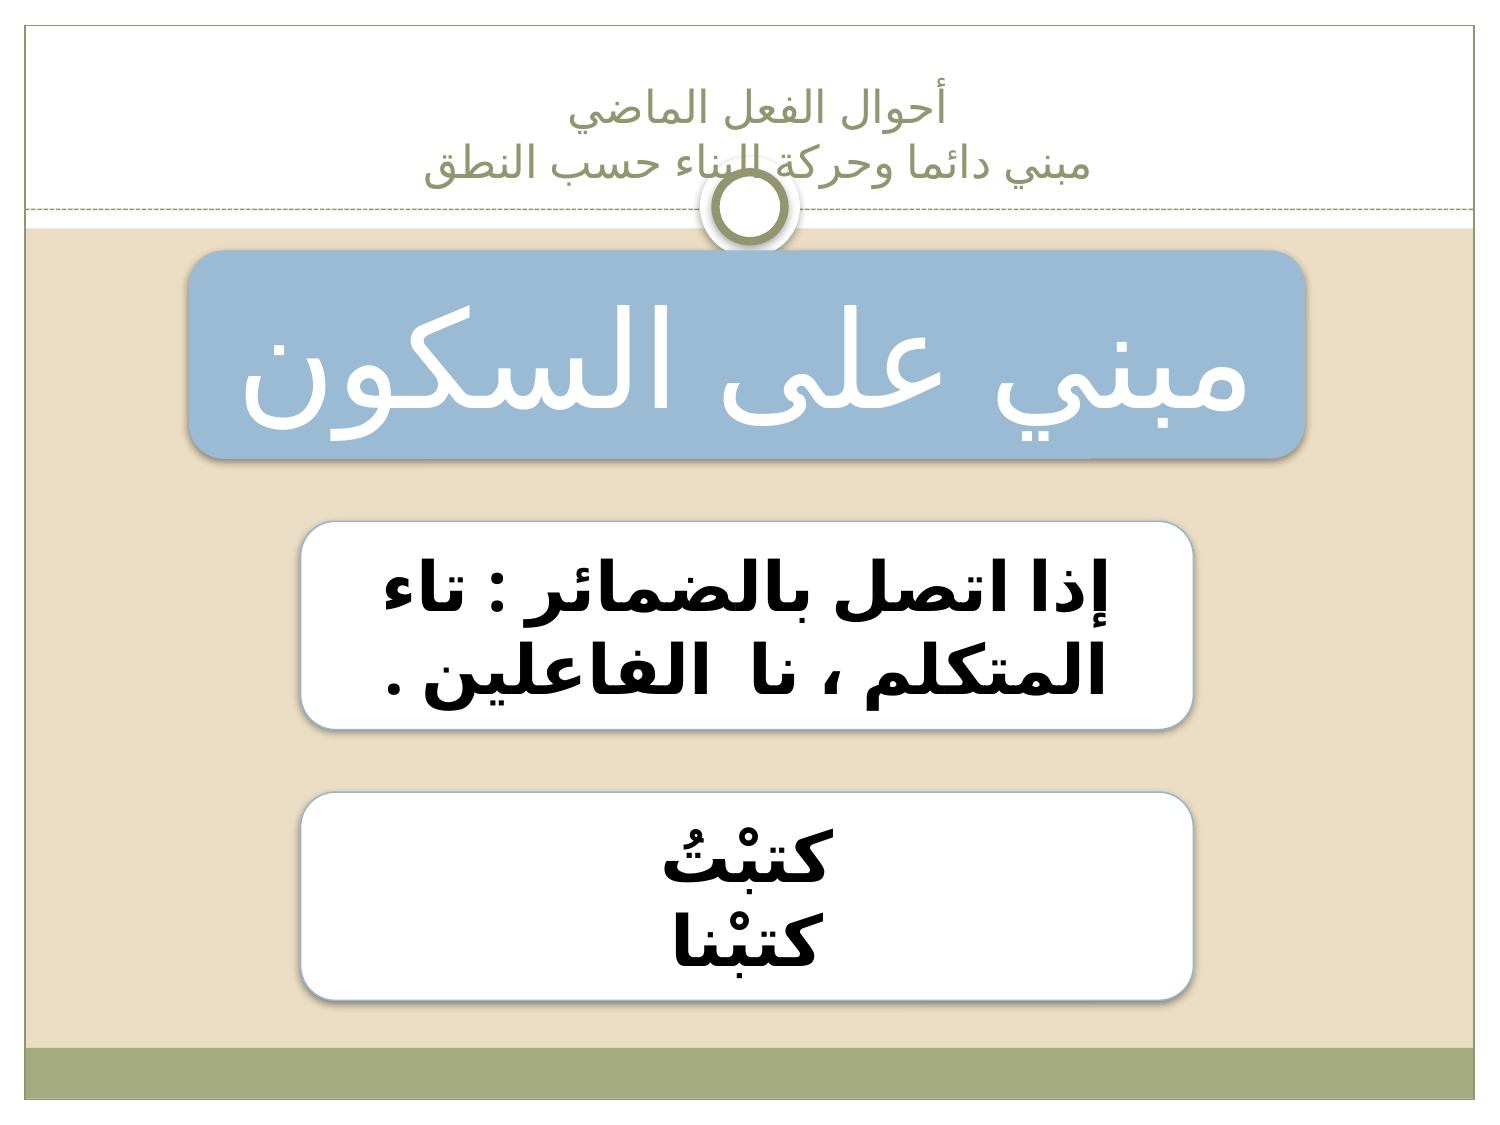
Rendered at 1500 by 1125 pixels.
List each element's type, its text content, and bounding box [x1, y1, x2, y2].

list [49, 250, 1445, 1001]
title أحوال الفعل الماضي مبني دائما وحركة البناء حسب النطق [58, 70, 1459, 195]
